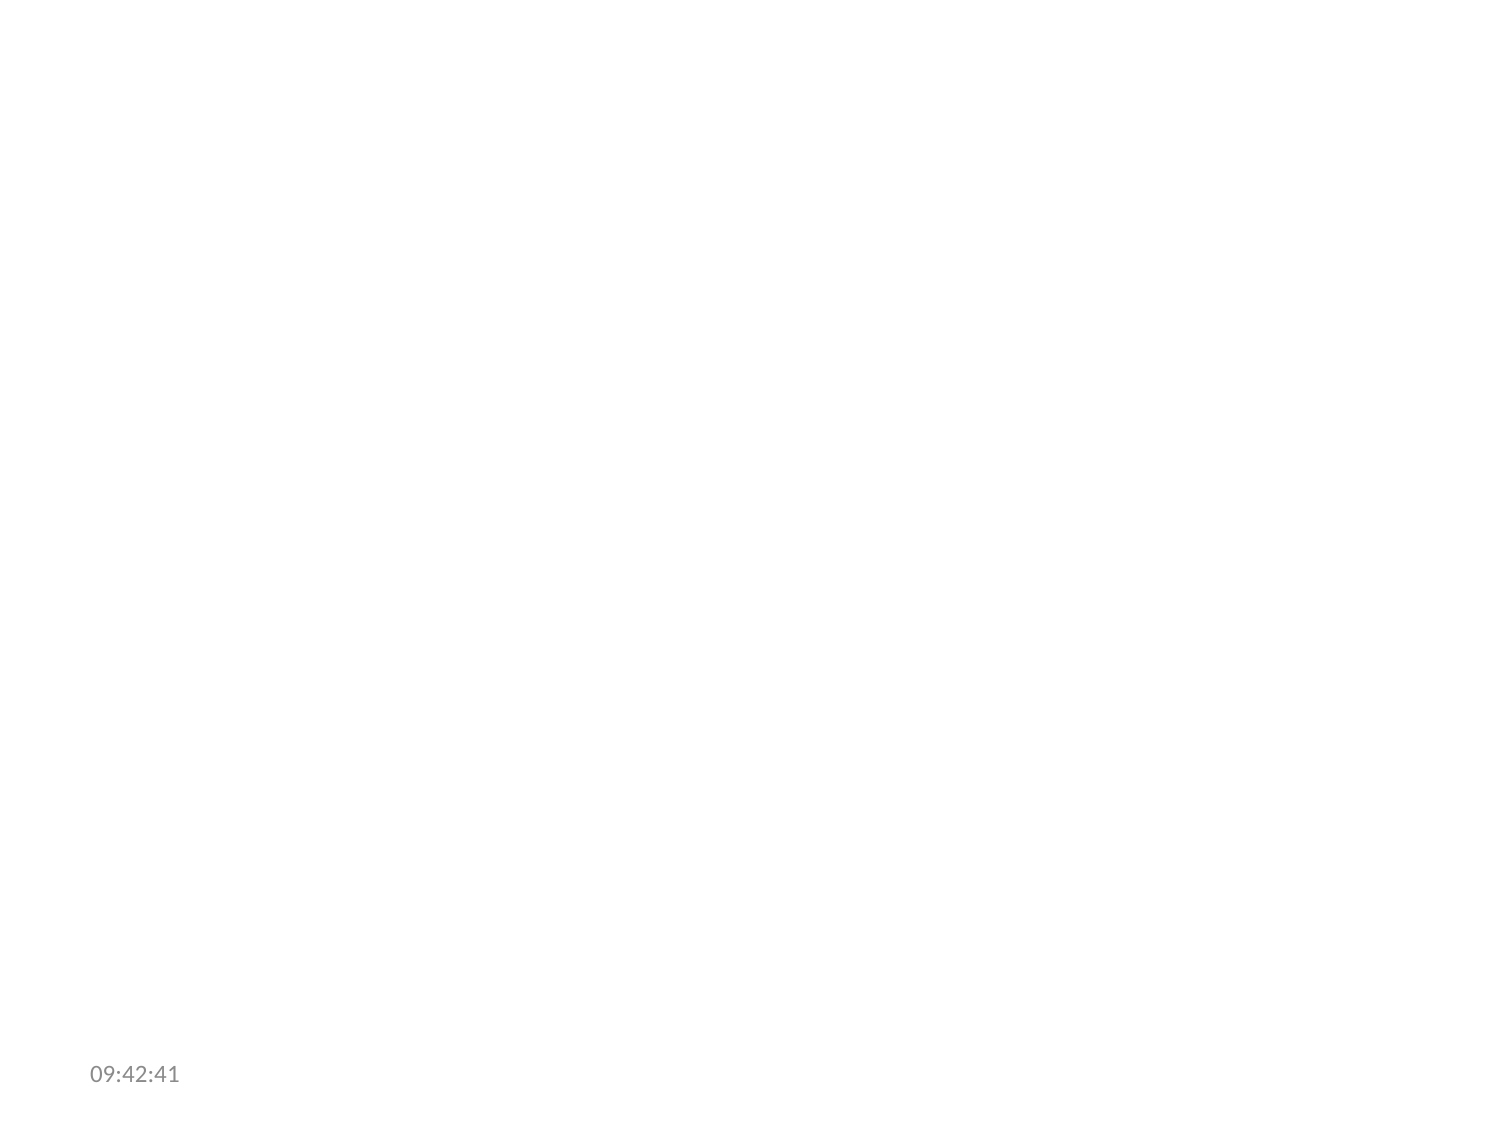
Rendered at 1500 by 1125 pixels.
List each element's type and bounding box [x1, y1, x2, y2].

slide_number [75, 1042, 425, 1103]
